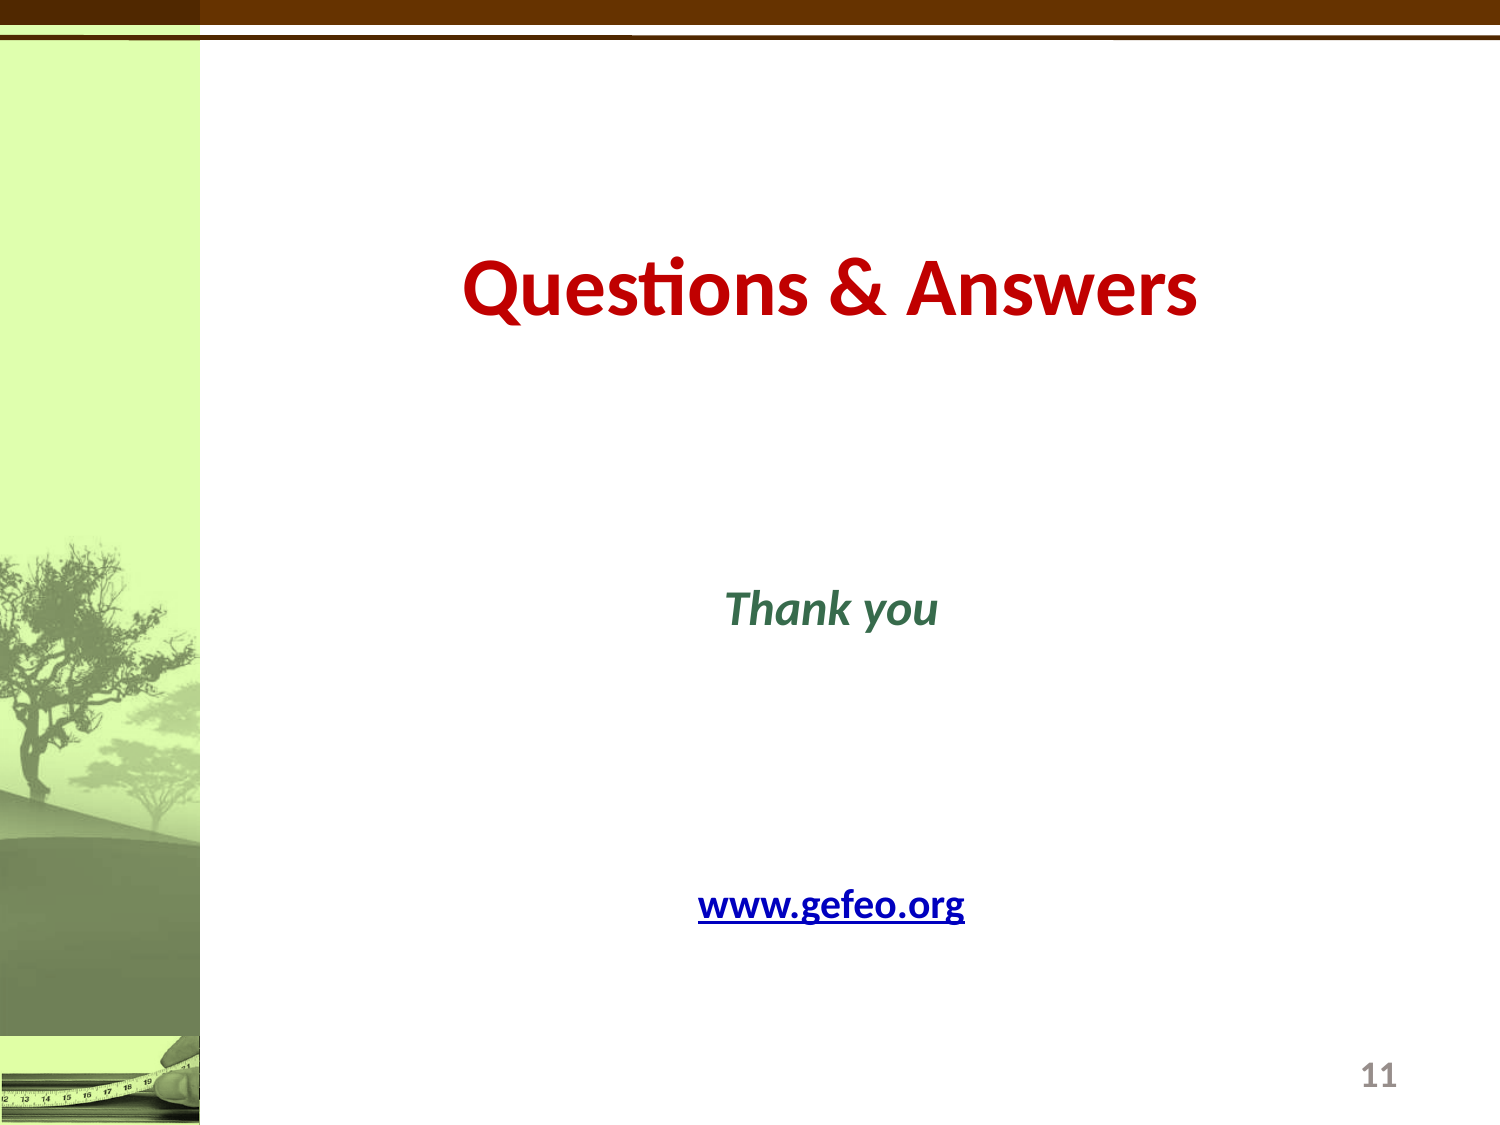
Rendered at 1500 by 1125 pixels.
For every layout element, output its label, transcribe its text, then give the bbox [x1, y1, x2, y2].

list Questions & Answers Thank you www.gefeo.org [262, 224, 1401, 638]
slide_number 11 [1074, 1042, 1413, 1103]
picture [0, 1036, 200, 1125]
